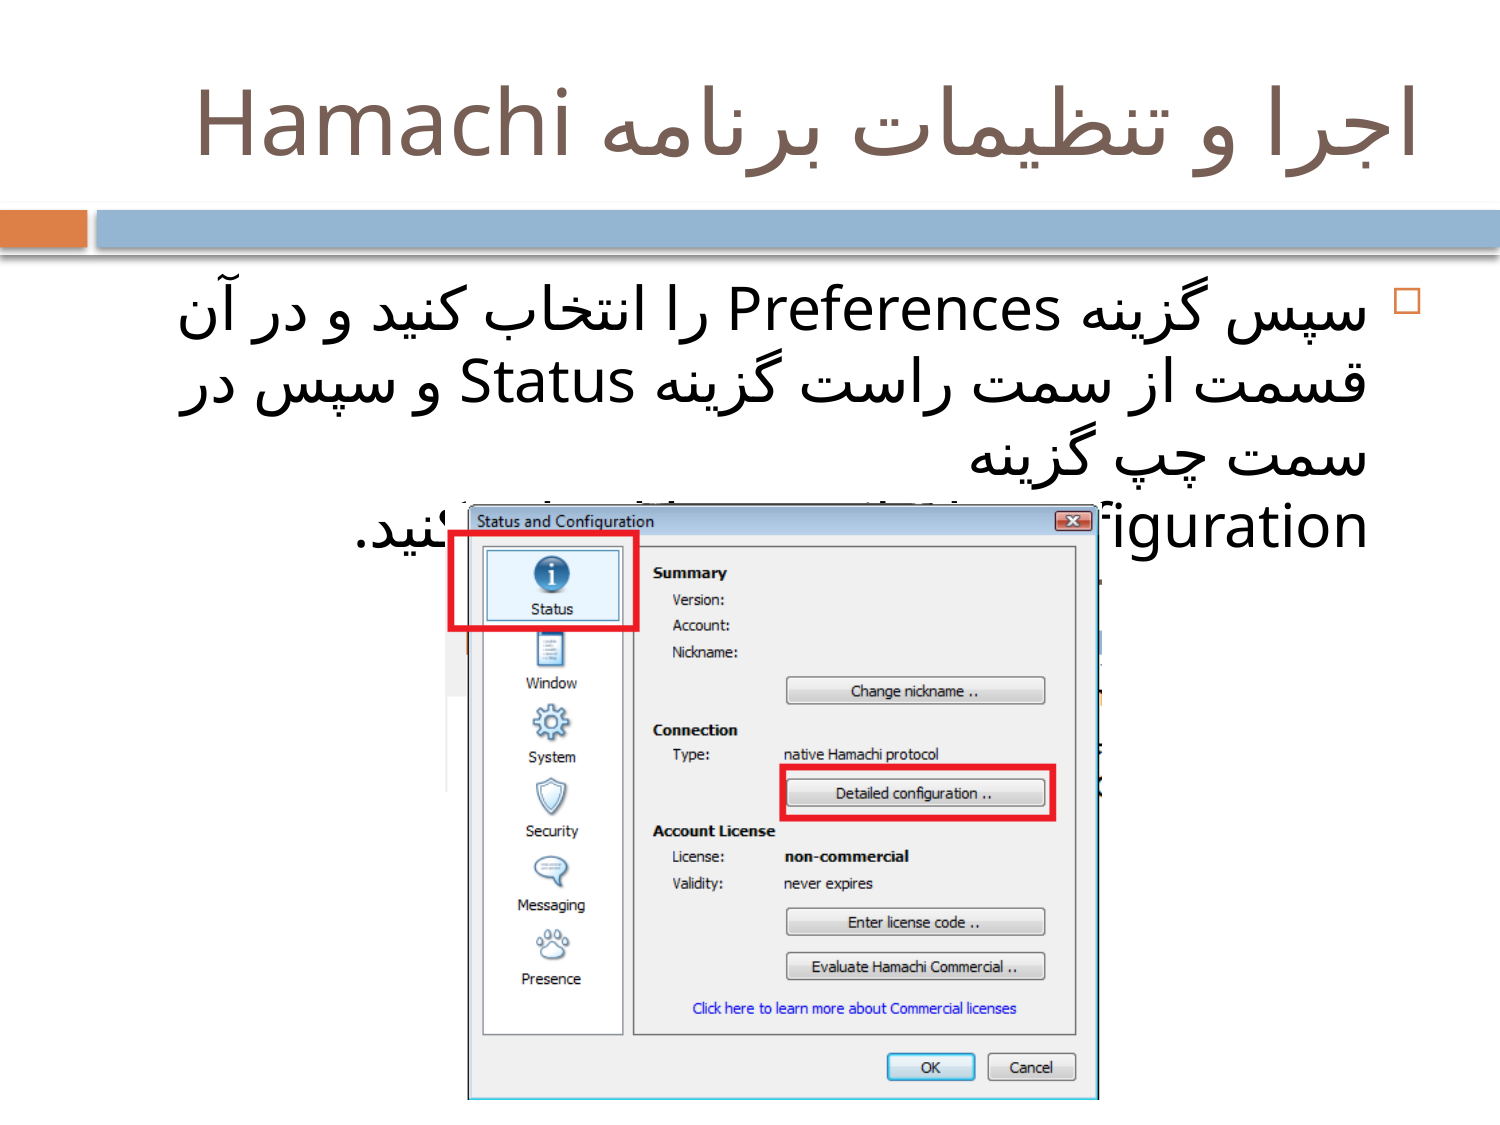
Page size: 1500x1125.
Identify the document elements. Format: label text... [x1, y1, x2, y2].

title اجرا و تنظیمات برنامه Hamachi [100, 37, 1438, 200]
picture [445, 503, 1102, 1100]
list سپس گزینه Preferences را انتخاب کنید و در آن قسمت از سمت راست گزینه Status و سپس در سمت چپ گزینه Detailed Configuration را انتخاب کنید. [100, 262, 1438, 1000]
